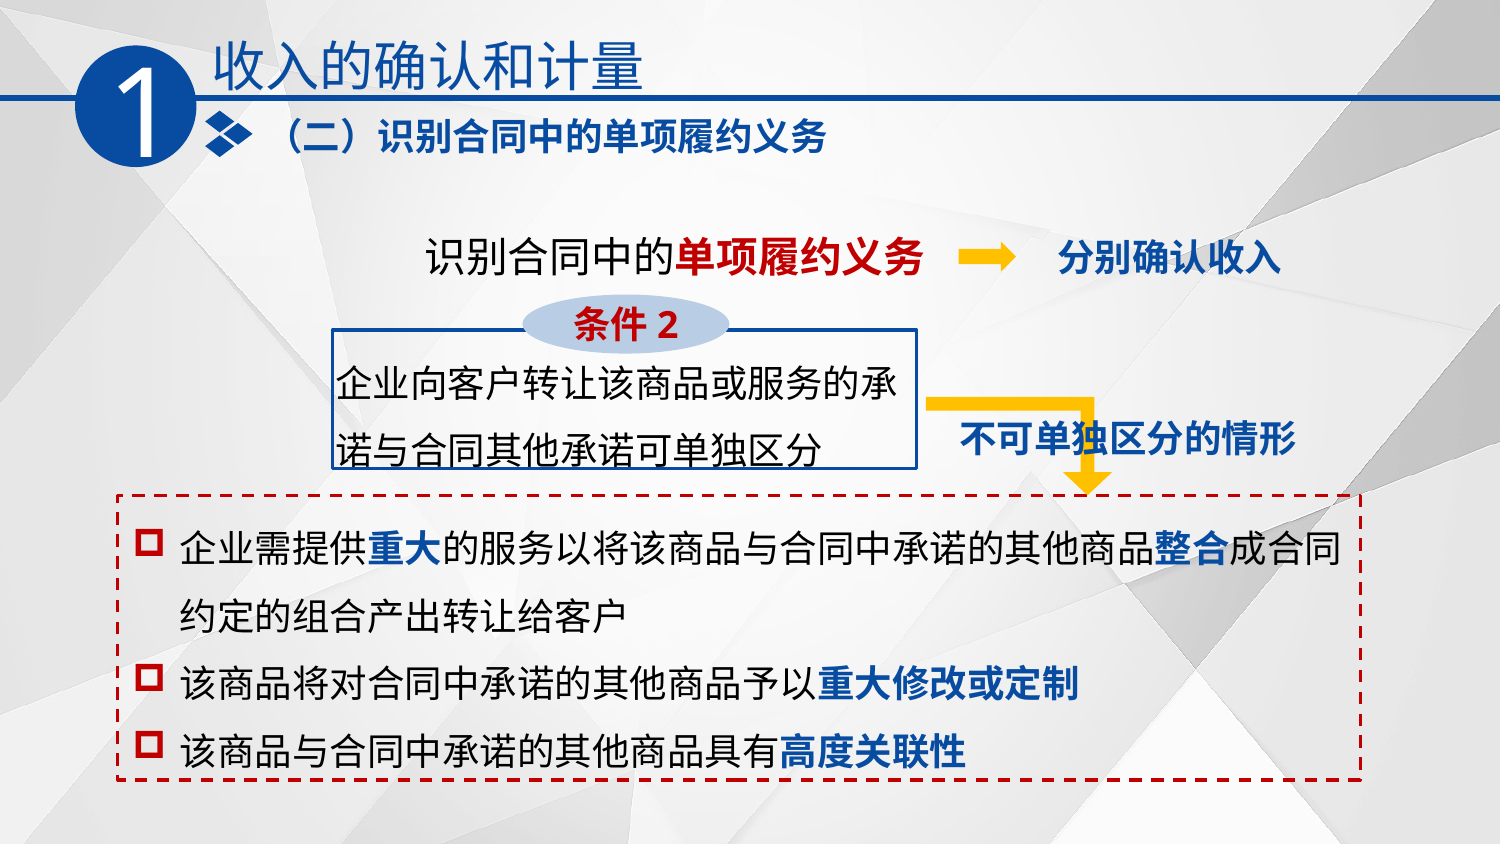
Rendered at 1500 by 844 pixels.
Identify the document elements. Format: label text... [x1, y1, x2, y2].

text_box 分别确认收入 [1042, 226, 1298, 286]
text_box 1 [84, 107, 203, 171]
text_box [320, 294, 932, 474]
text_box 识别合同中的单项履约义务 [409, 223, 941, 289]
text_box [1062, 468, 1113, 496]
picture [0, 0, 1500, 95]
text_box [958, 241, 1016, 272]
text_box 不可单独区分的情形 [944, 407, 1312, 468]
text_box [75, 107, 84, 138]
text_box [205, 135, 235, 158]
text_box （二）识别合同中的单项履约义务 [252, 107, 841, 164]
text_box 1 [84, 45, 203, 97]
text_box 企业需提供重大的服务以将该商品与合同中承诺的其他商品整合成合同约定的组合产出转让给客户 该商品将对合同中承诺的其他商品予以重大修改或定制 该商品与合同中承诺的其他商品具有高度关联性 [117, 495, 1361, 781]
picture [0, 101, 1500, 844]
text_box 收入的确认和计量 [198, 37, 792, 92]
text_box [205, 110, 235, 133]
text_box [936, 396, 1095, 411]
text_box [223, 122, 253, 145]
text_box [75, 74, 84, 97]
